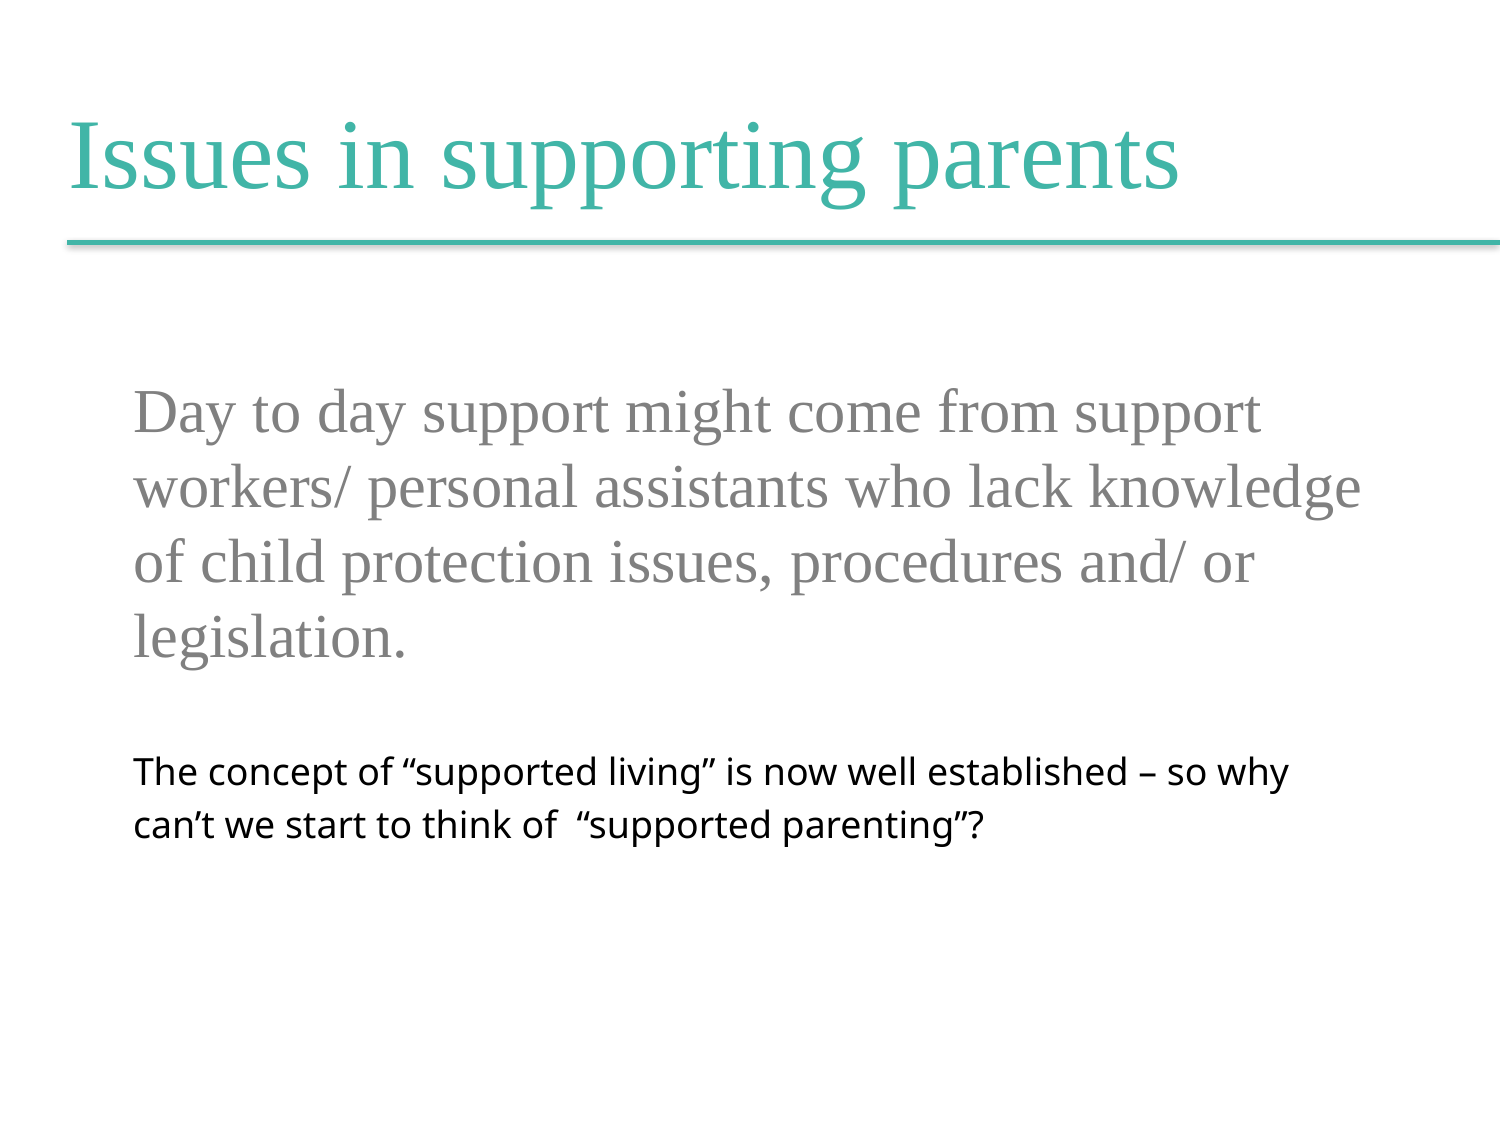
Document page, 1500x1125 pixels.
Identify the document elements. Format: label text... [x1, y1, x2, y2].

text_box Issues in supporting parents [53, 15, 1448, 304]
list Day to day support might come from support workers/ personal assistants who lack knowledge of child protection issues, procedures and/ or legislation. The concept of “supported living” is now well established – so why can’t we start to think of “supported parenting”? Impact on child Feels valued Feels like a partner in mutual endeavour Has a better chance of making friends and feeling less isolated, passive and frustrated [118, 362, 1391, 909]
